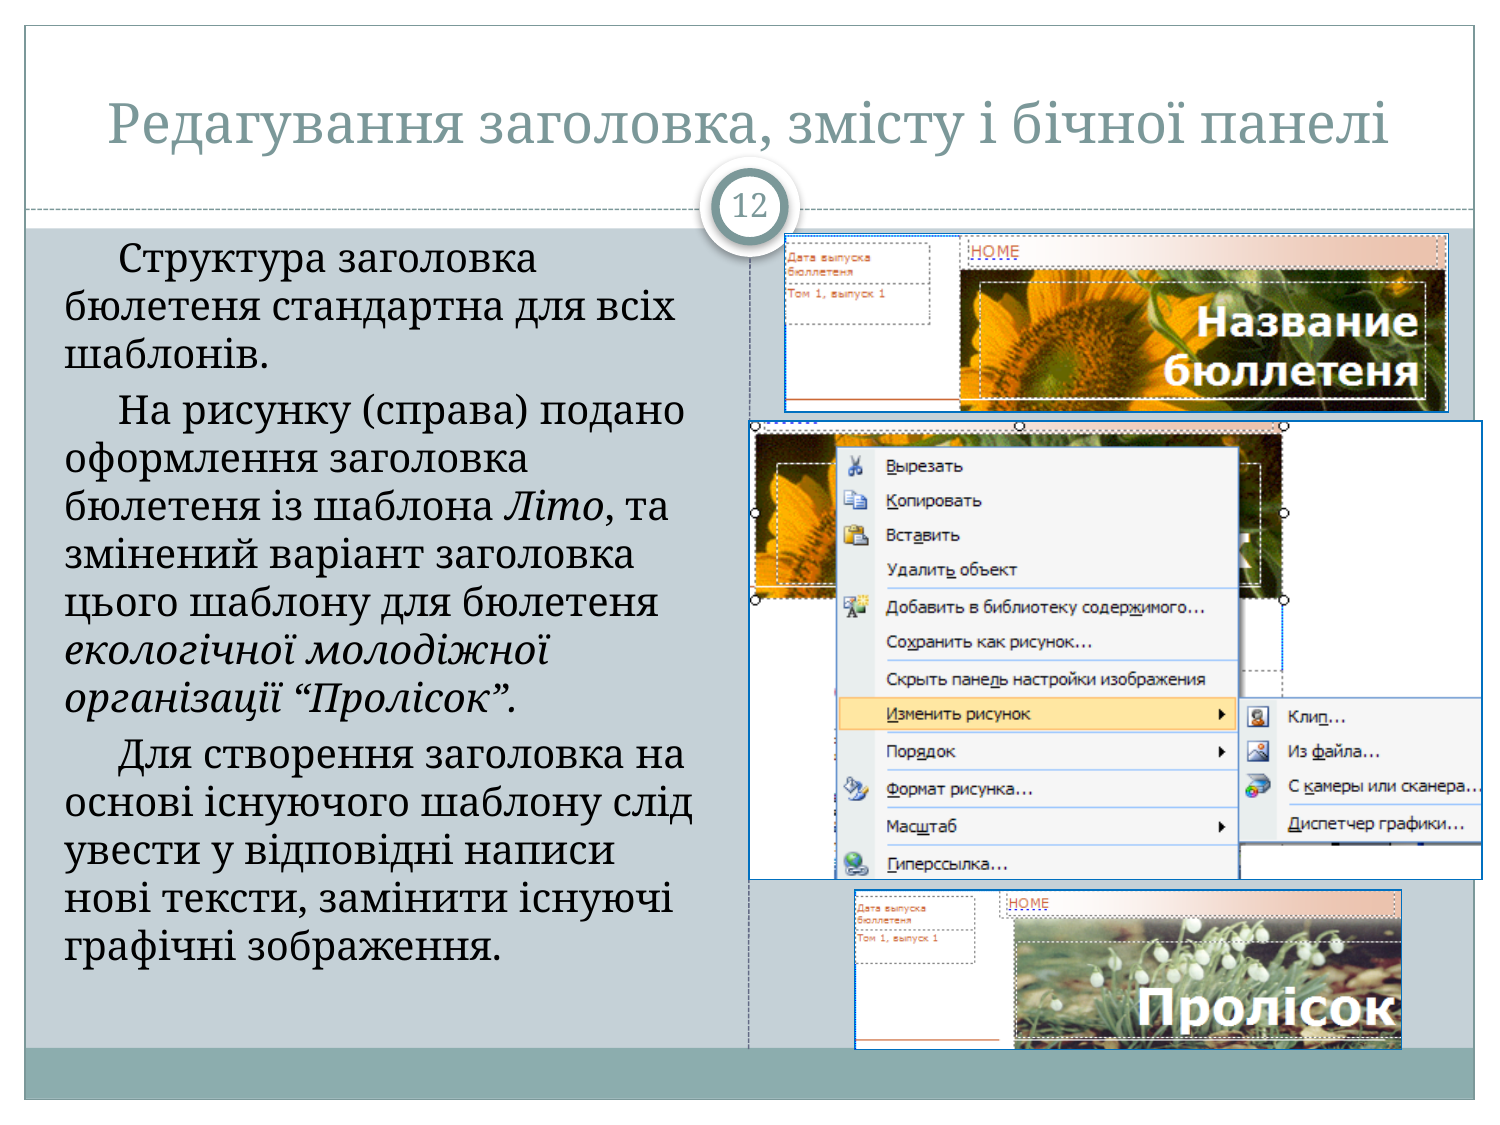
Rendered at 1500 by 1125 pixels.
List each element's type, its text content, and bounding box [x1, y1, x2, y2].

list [784, 234, 1448, 412]
picture [749, 421, 1482, 880]
title Редагування заголовка, змісту і бічної панелі [49, 37, 1450, 162]
picture [855, 890, 1401, 1050]
list Структура заголовка бюлетеня стандартна для всіх шаблонів. На рисунку (справа) подано оформлення заголовка бюлетеня із шаблона Літо, та змінений варіант заголовка цього шаблону для бюлетеня екологічної молодіжної організації “Пролісок”. Для створення заголовка на основі існуючого шаблону слід увести у відповідні написи нові тексти, замінити існуючі графічні зображення. [49, 224, 712, 993]
slide_number 12 [712, 170, 788, 243]
